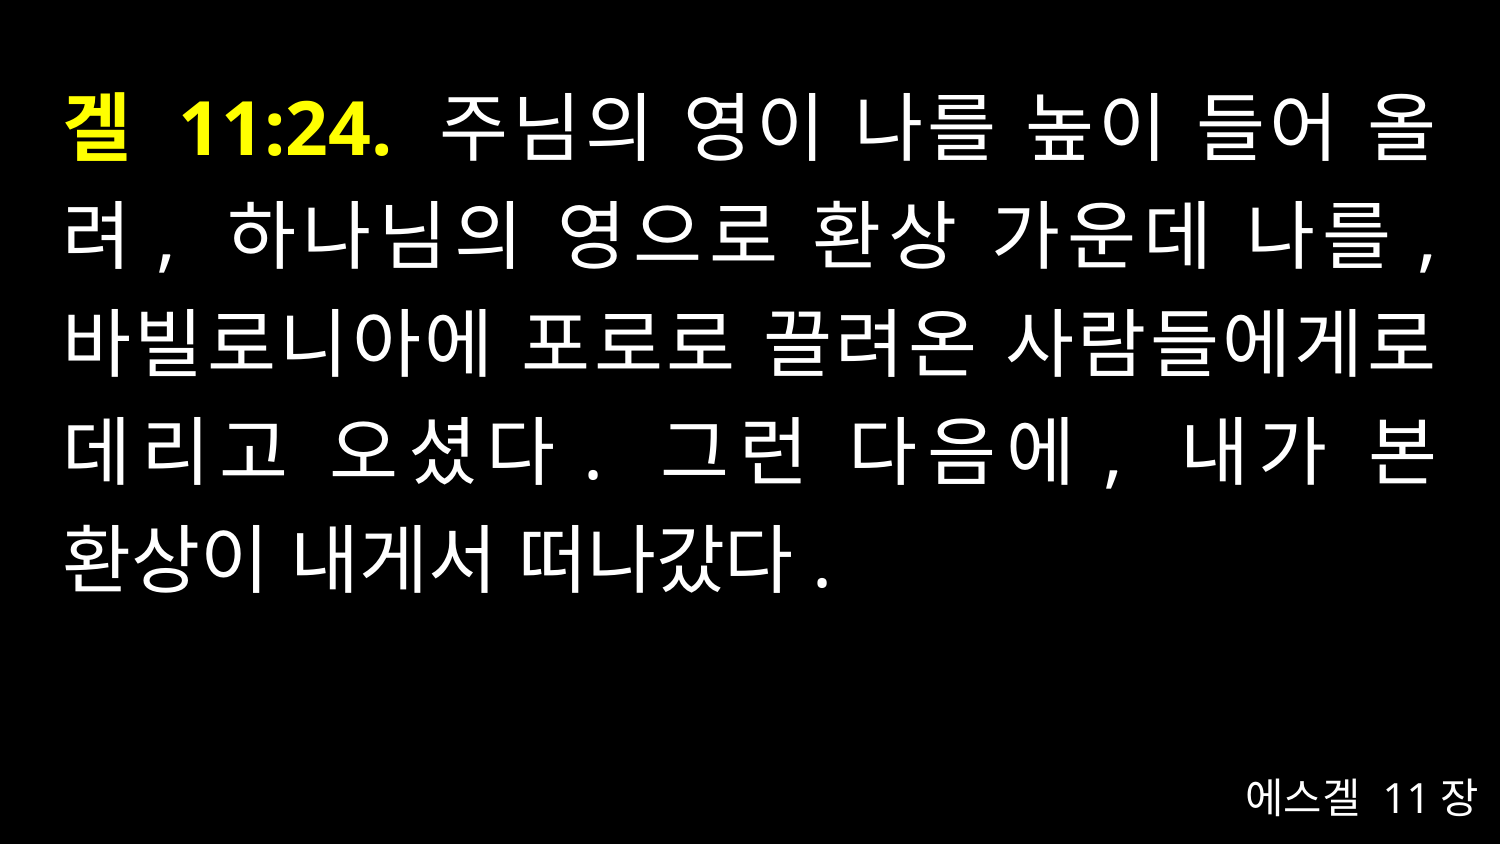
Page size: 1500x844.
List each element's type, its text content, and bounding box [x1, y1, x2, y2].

title 겔 11:24. 주님의 영이 나를 높이 들어 올려, 하나님의 영으로 환상 가운데 나를, 바빌로니아에 포로로 끌려온 사람들에게로 데리고 오셨다. 그런 다음에, 내가 본 환상이 내게서 떠나갔다. [0, 0, 1500, 844]
subtitle 에스겔 11장 [916, 770, 1500, 844]
